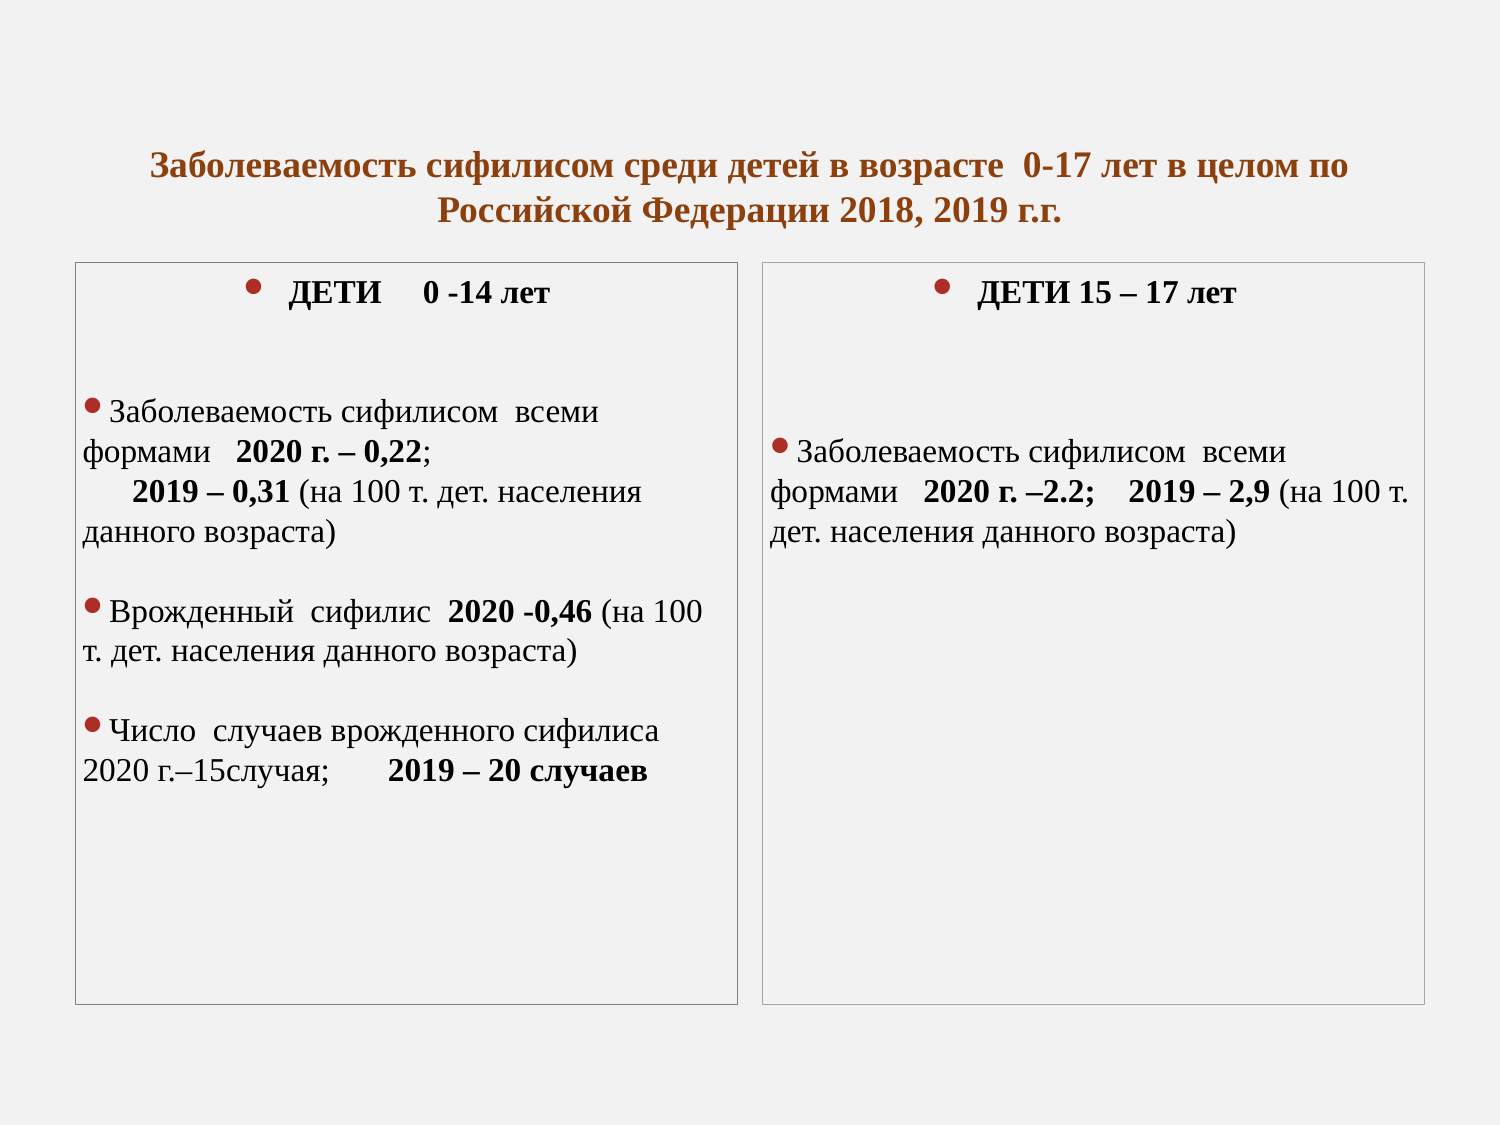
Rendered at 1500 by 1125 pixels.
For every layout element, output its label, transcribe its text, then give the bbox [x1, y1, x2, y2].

list ДЕТИ 0 -14 лет Заболеваемость сифилисом всеми формами 2020 г. – 0,22; 2019 – 0,31 (на 100 т. дет. населения данного возраста) Врожденный сифилис 2020 -0,46 (на 100 т. дет. населения данного возраста) Число случаев врожденного сифилиса 2020 г.–15случая; 2019 – 20 случаев [75, 262, 738, 1005]
list ДЕТИ 15 – 17 лет Заболеваемость сифилисом всеми формами 2020 г. –2.2; 2019 – 2,9 (на 100 т. дет. населения данного возраста) [762, 262, 1425, 1005]
title Заболеваемость сифилисом среди детей в возрасте 0-17 лет в целом по Российской Федерации 2018, 2019 г.г. [75, 50, 1425, 238]
